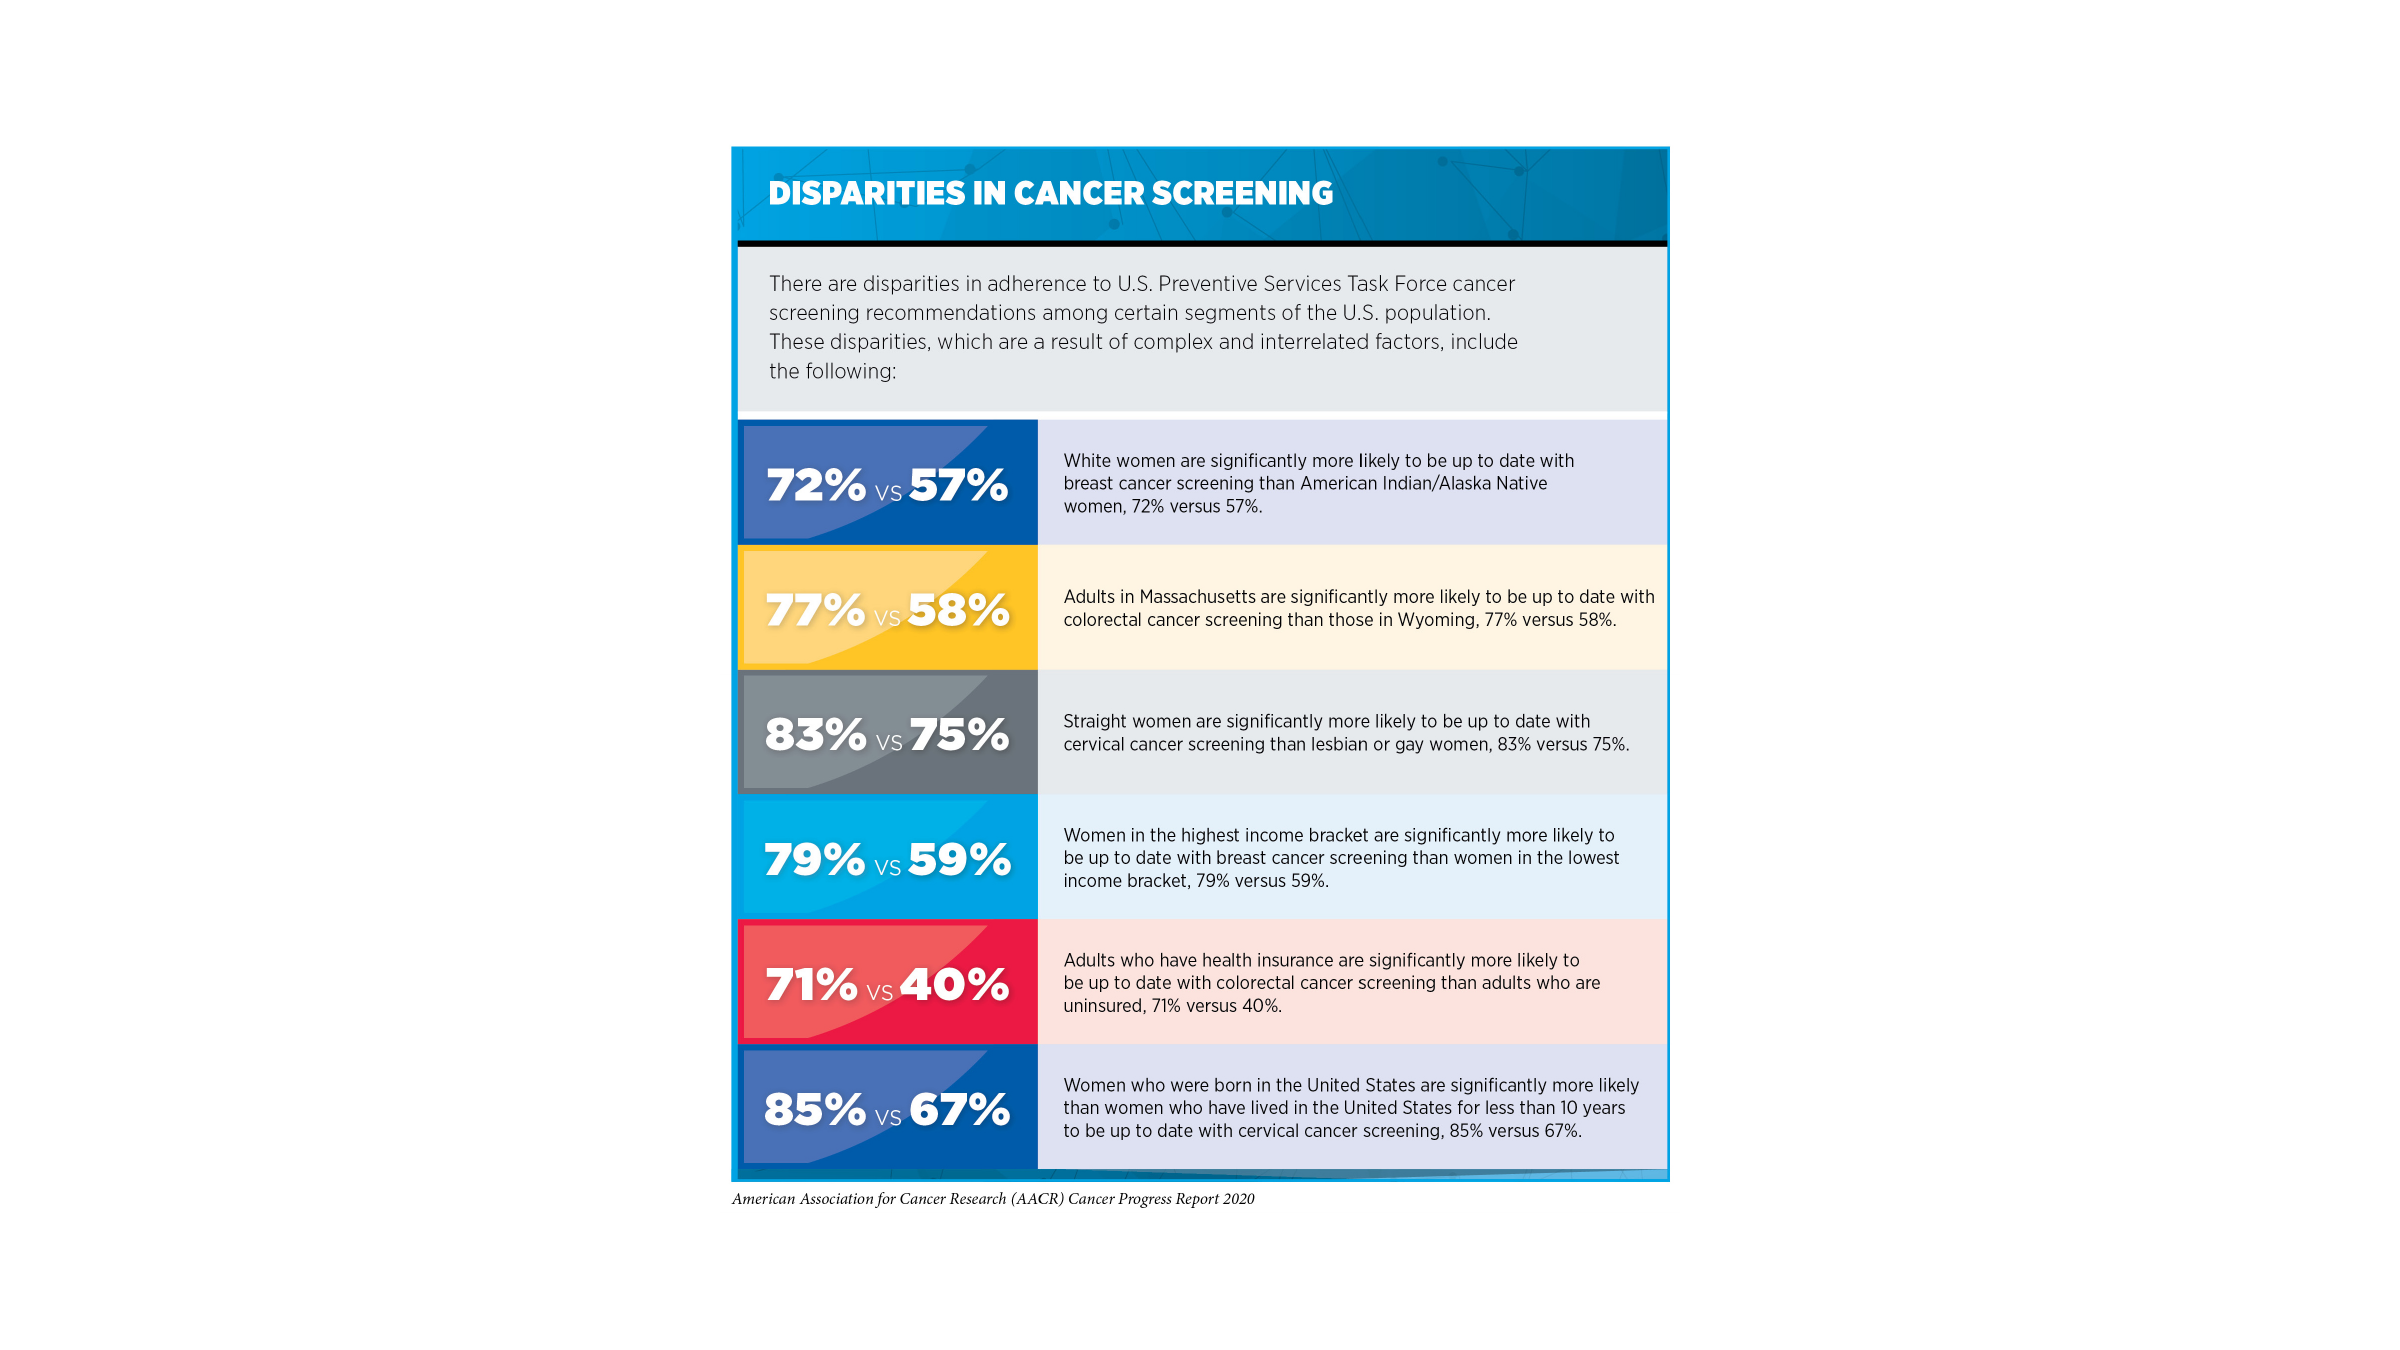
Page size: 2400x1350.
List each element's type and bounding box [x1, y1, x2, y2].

picture [720, 137, 1680, 1213]
